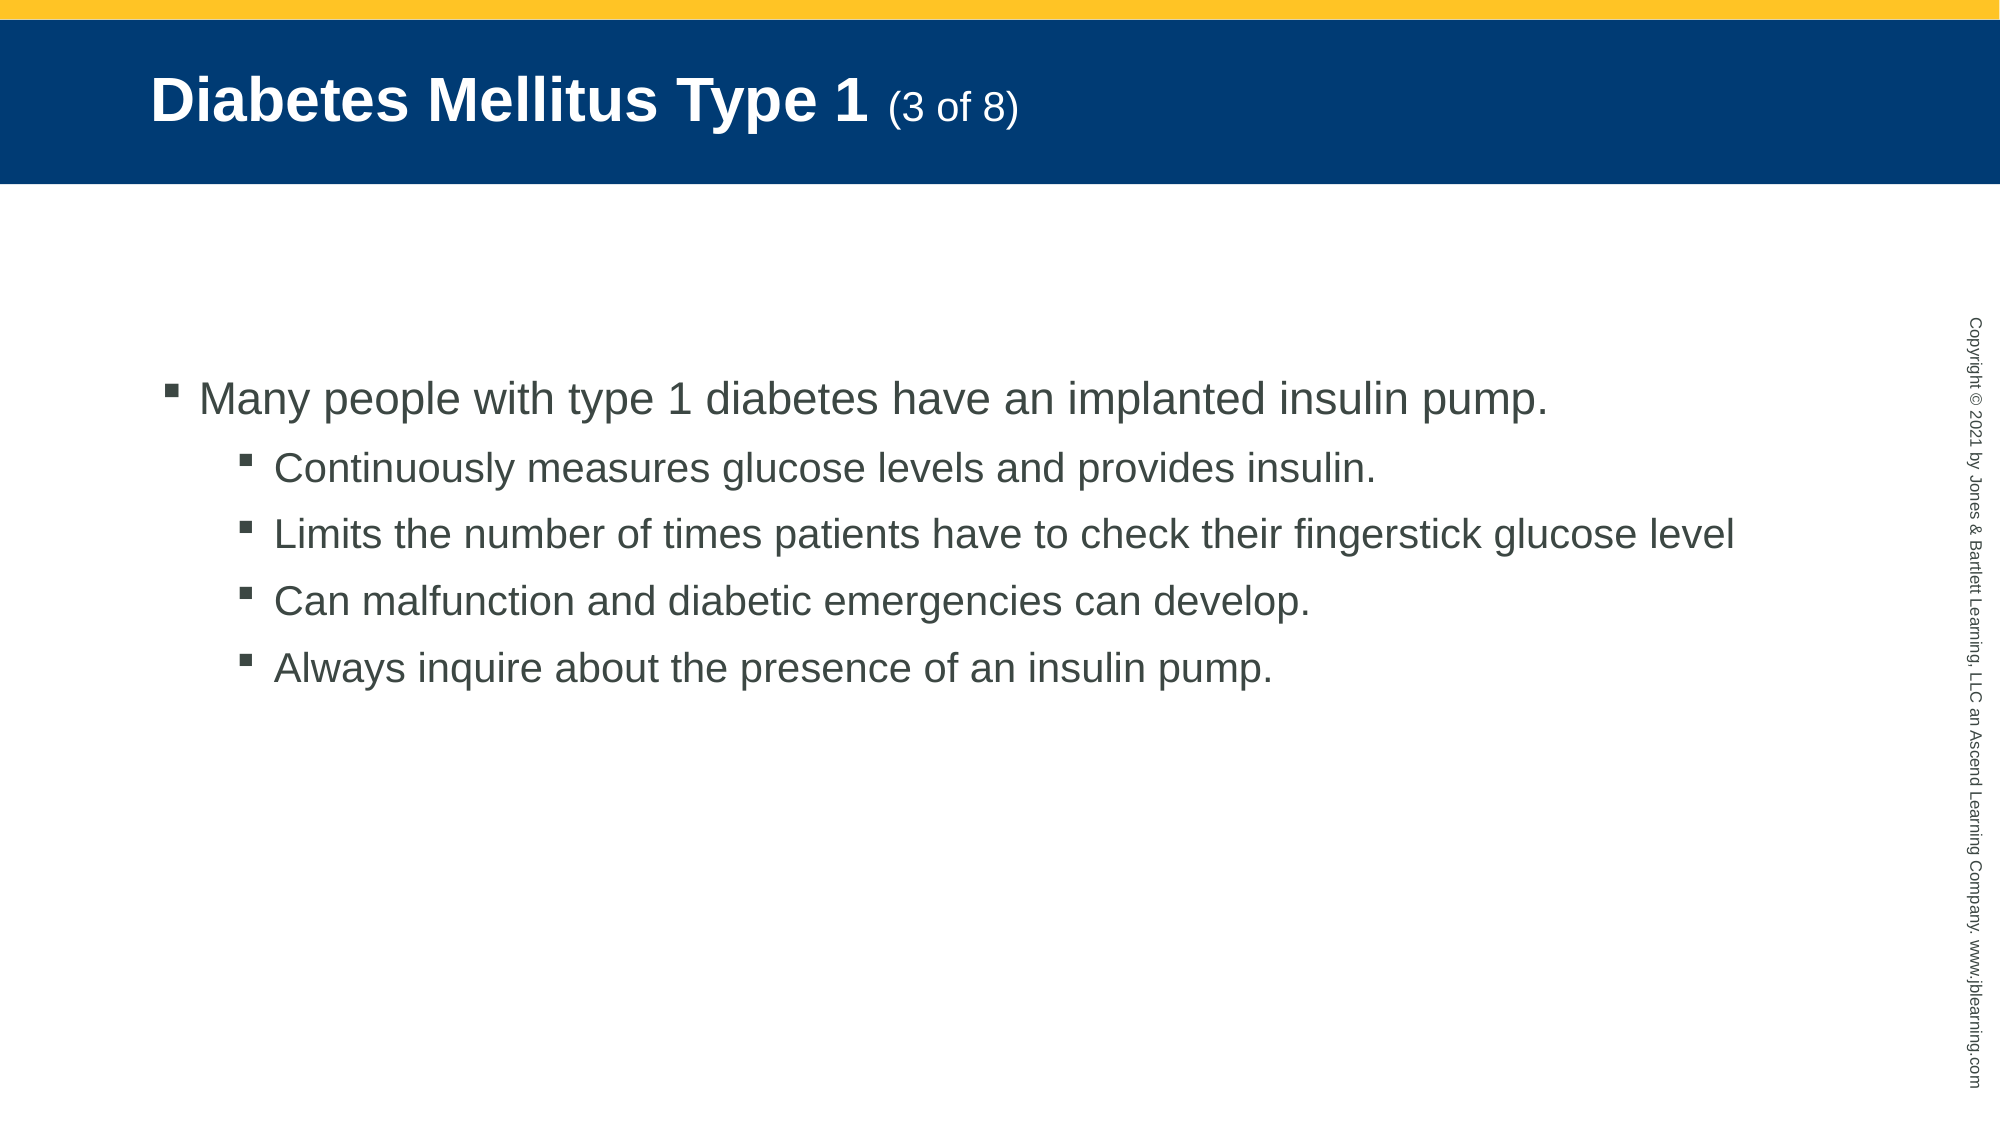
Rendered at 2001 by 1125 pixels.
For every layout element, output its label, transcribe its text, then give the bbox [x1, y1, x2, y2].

list Many people with type 1 diabetes have an implanted insulin pump. Continuously measures glucose levels and provides insulin. Limits the number of times patients have to check their fingerstick glucose level Can malfunction and diabetic emergencies can develop. Always inquire about the presence of an insulin pump. [146, 361, 1859, 1016]
title Diabetes Mellitus Type 1 (3 of 8) [0, 19, 2000, 185]
